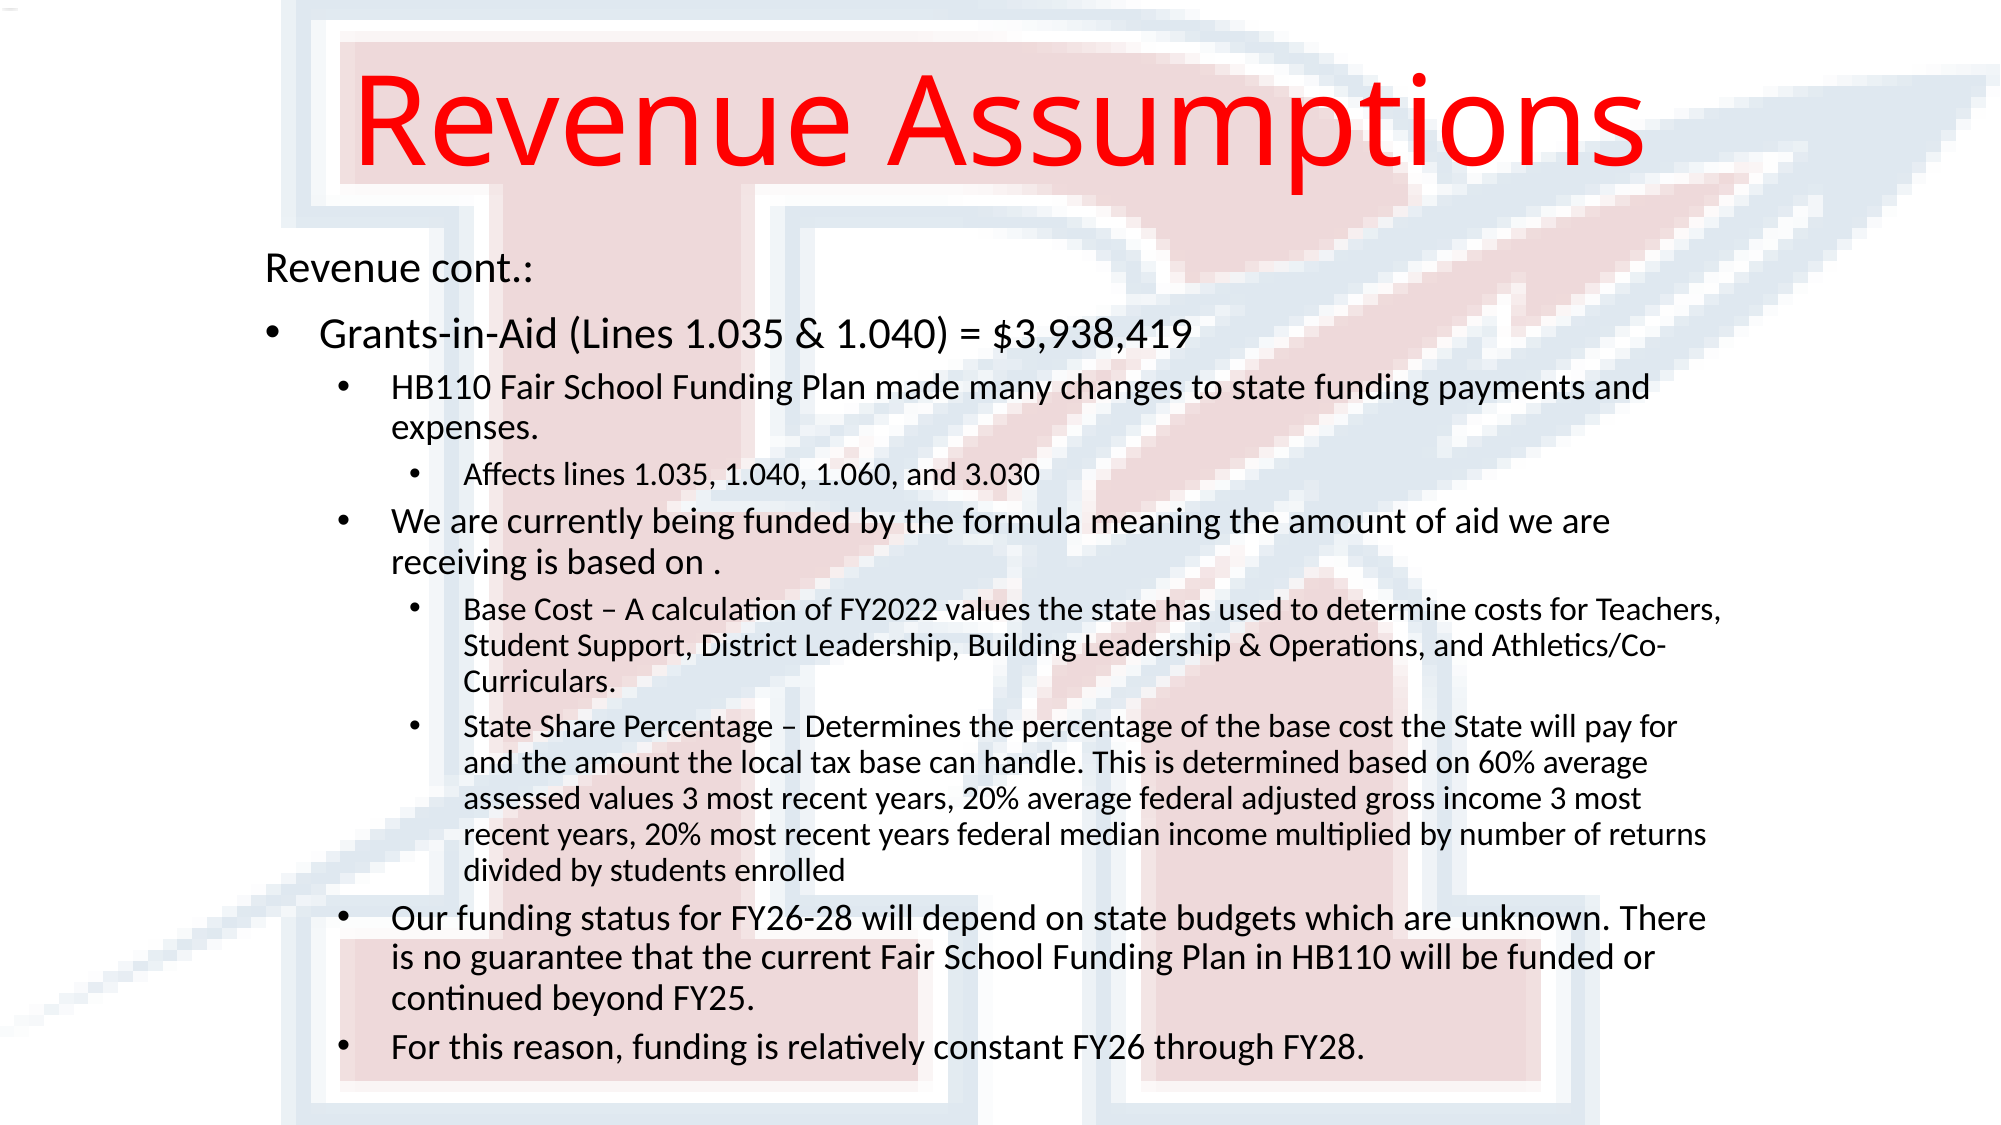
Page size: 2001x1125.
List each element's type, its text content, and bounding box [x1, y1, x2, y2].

title Revenue Assumptions [249, 41, 1750, 200]
subtitle Revenue cont.: Grants-in-Aid (Lines 1.035 & 1.040) = $3,938,419 HB110 Fair School Funding Plan made many changes to state funding payments and expenses. Affects lines 1.035, 1.040, 1.060, and 3.030 We are currently being funded by the formula meaning the amount of aid we are receiving is based on . Base Cost – A calculation of FY2022 values the state has used to determine costs for Teachers, Student Support, District Leadership, Building Leadership & Operations, and Athletics/Co-Curriculars. State Share Percentage – Determines the percentage of the base cost the State will pay for and the amount the local tax base can handle. This is determined based on 60% average assessed values 3 most recent years, 20% average federal adjusted gross income 3 most recent years, 20% most recent years federal median income multiplied by number of returns divided by students enrolled Our funding status for FY26-28 will depend on state budgets which are unknown. There is no guarantee that the current Fair School Funding Plan in HB110 will be funded or continued beyond FY25. For this reason, funding is relatively constant FY26 through FY28. [249, 236, 1750, 1084]
